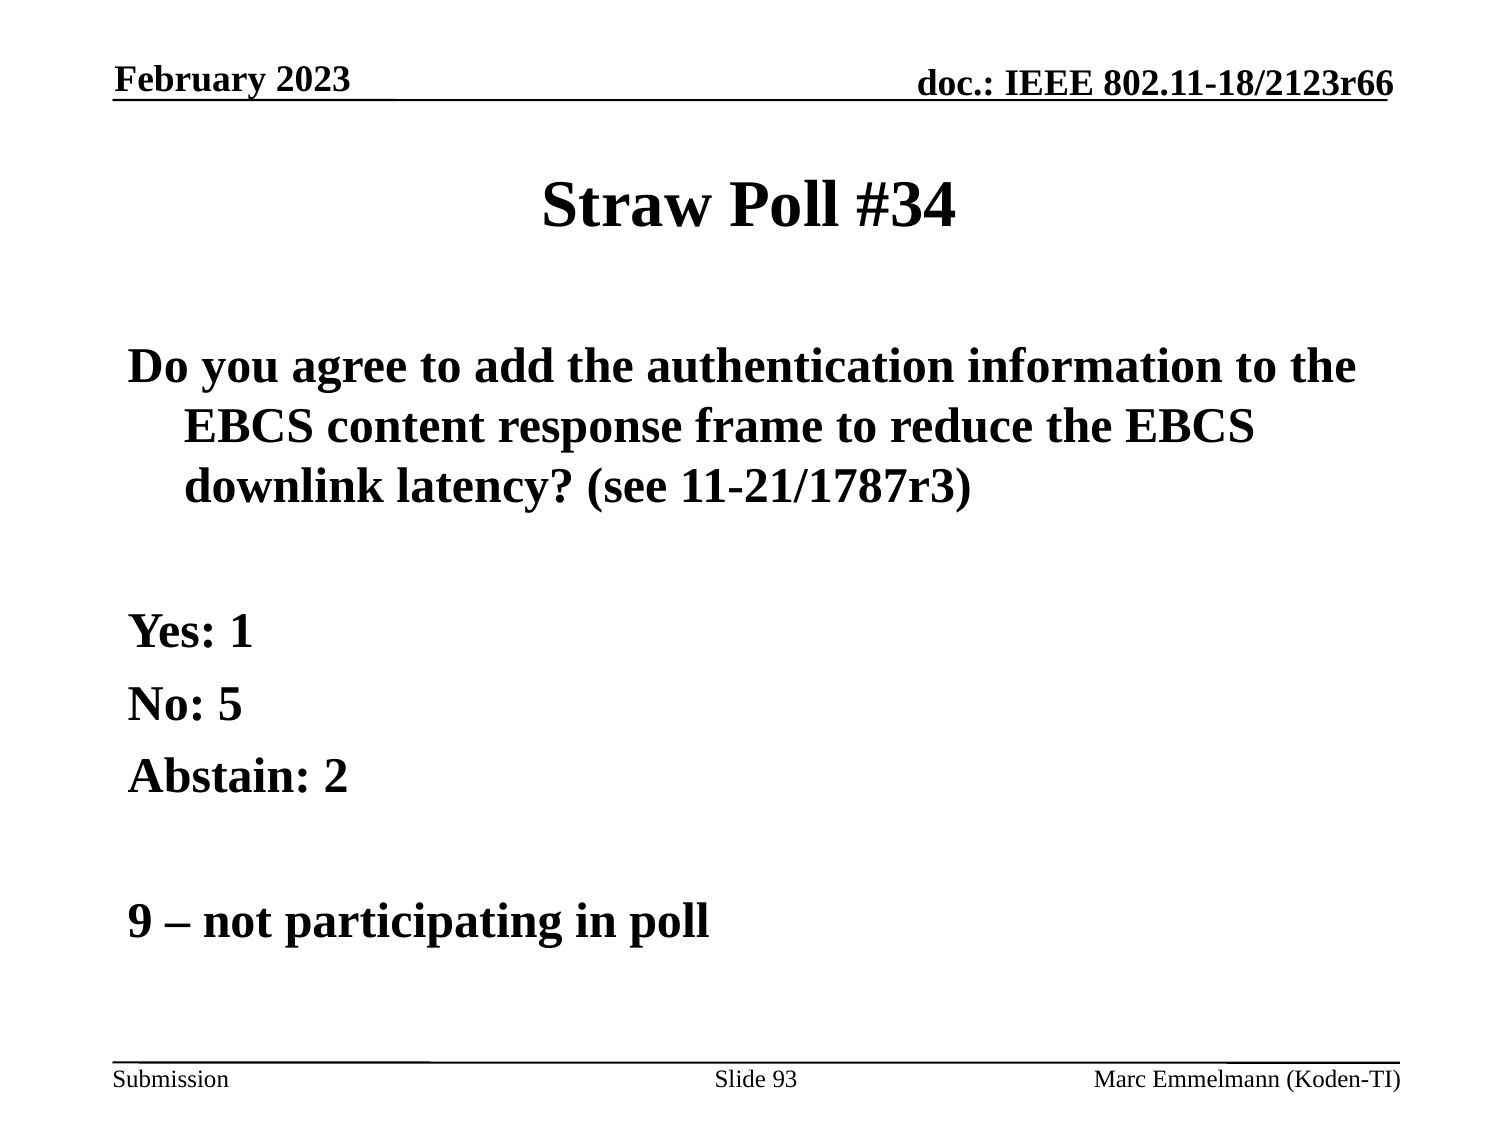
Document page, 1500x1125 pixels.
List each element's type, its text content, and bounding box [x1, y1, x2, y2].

list Do you agree to add the authentication information to the EBCS content response frame to reduce the EBCS downlink latency? (see 11-21/1787r3) Yes: 1 No: 5 Abstain: 2 9 – not participating in poll [112, 324, 1388, 1000]
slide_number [114, 54, 423, 100]
footer Marc Emmelmann (Koden-TI) [878, 1061, 1402, 1093]
slide_number Slide 93 [712, 1061, 800, 1123]
title Straw Poll #34 [112, 112, 1388, 288]
